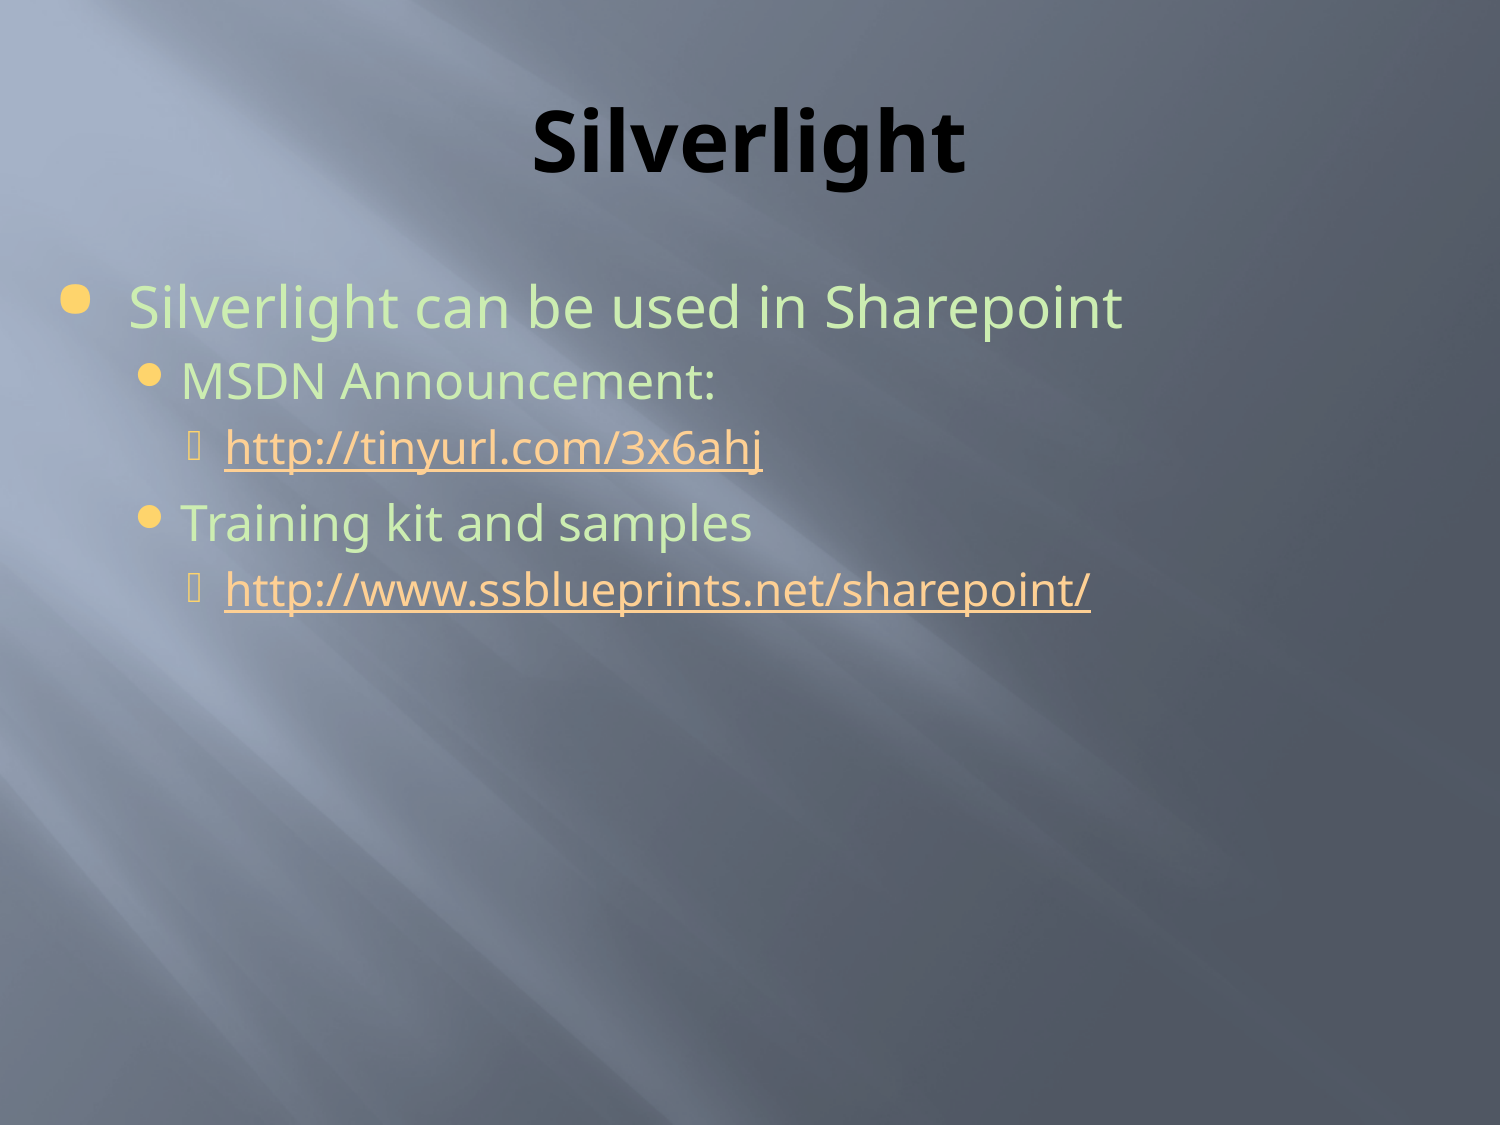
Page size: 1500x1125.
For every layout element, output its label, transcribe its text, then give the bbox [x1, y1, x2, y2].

title Silverlight [75, 45, 1425, 233]
list Silverlight can be used in Sharepoint MSDN Announcement: http://tinyurl.com/3x6ahj Training kit and samples http://www.ssblueprints.net/sharepoint/ [23, 262, 1477, 1102]
